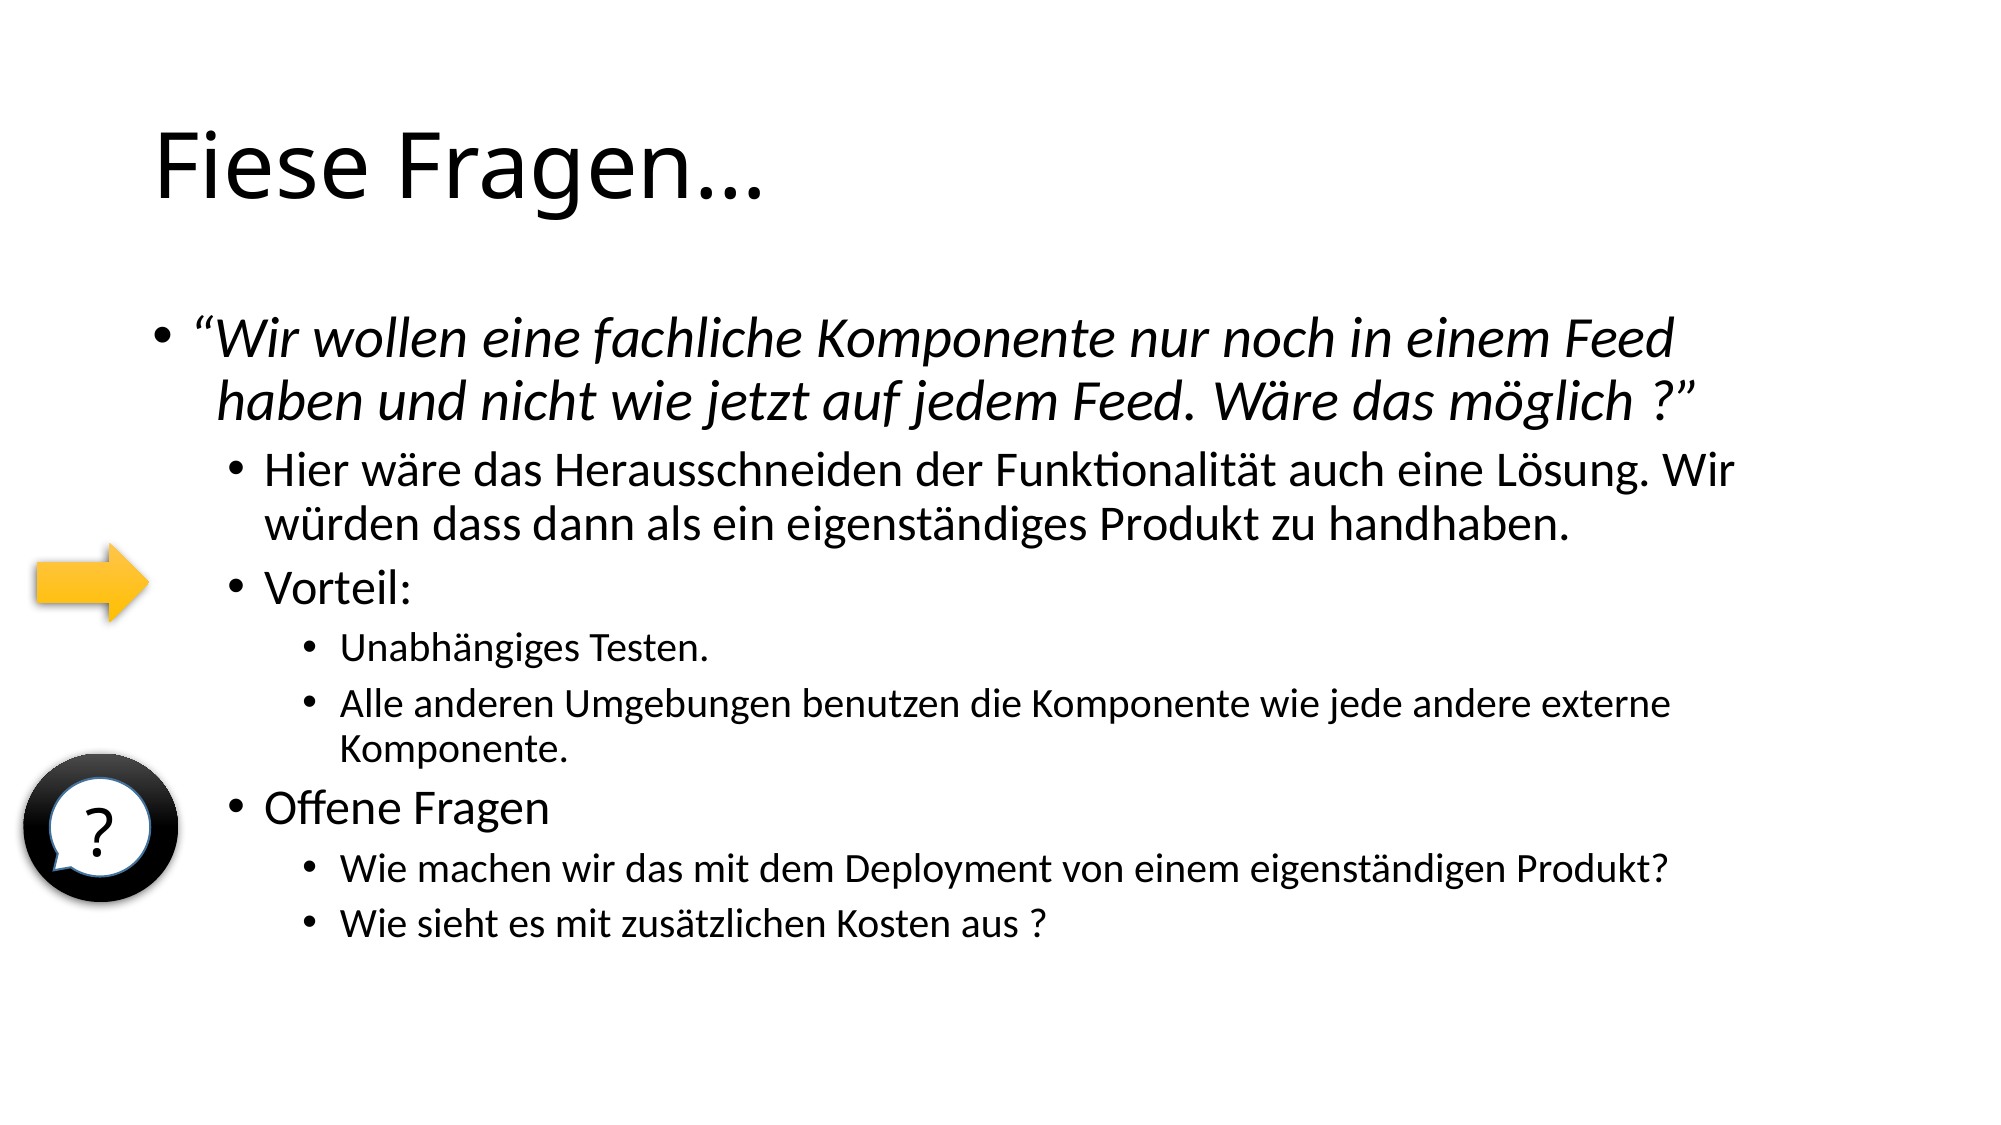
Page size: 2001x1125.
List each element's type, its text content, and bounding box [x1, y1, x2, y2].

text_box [23, 753, 179, 903]
text_box [36, 542, 150, 623]
title Fiese Fragen… [137, 59, 1863, 278]
list “Wir wollen eine fachliche Komponente nur noch in einem Feed haben und nicht wie jetzt auf jedem Feed. Wäre das möglich ?” Hier wäre das Herausschneiden der Funktionalität auch eine Lösung. Wir würden dass dann als ein eigenständiges Produkt zu handhaben. Vorteil: Unabhängiges Testen. Alle anderen Umgebungen benutzen die Komponente wie jede andere externe Komponente. Offene Fragen Wie machen wir das mit dem Deployment von einem eigenständigen Produkt? Wie sieht es mit zusätzlichen Kosten aus ? [137, 299, 1863, 1014]
